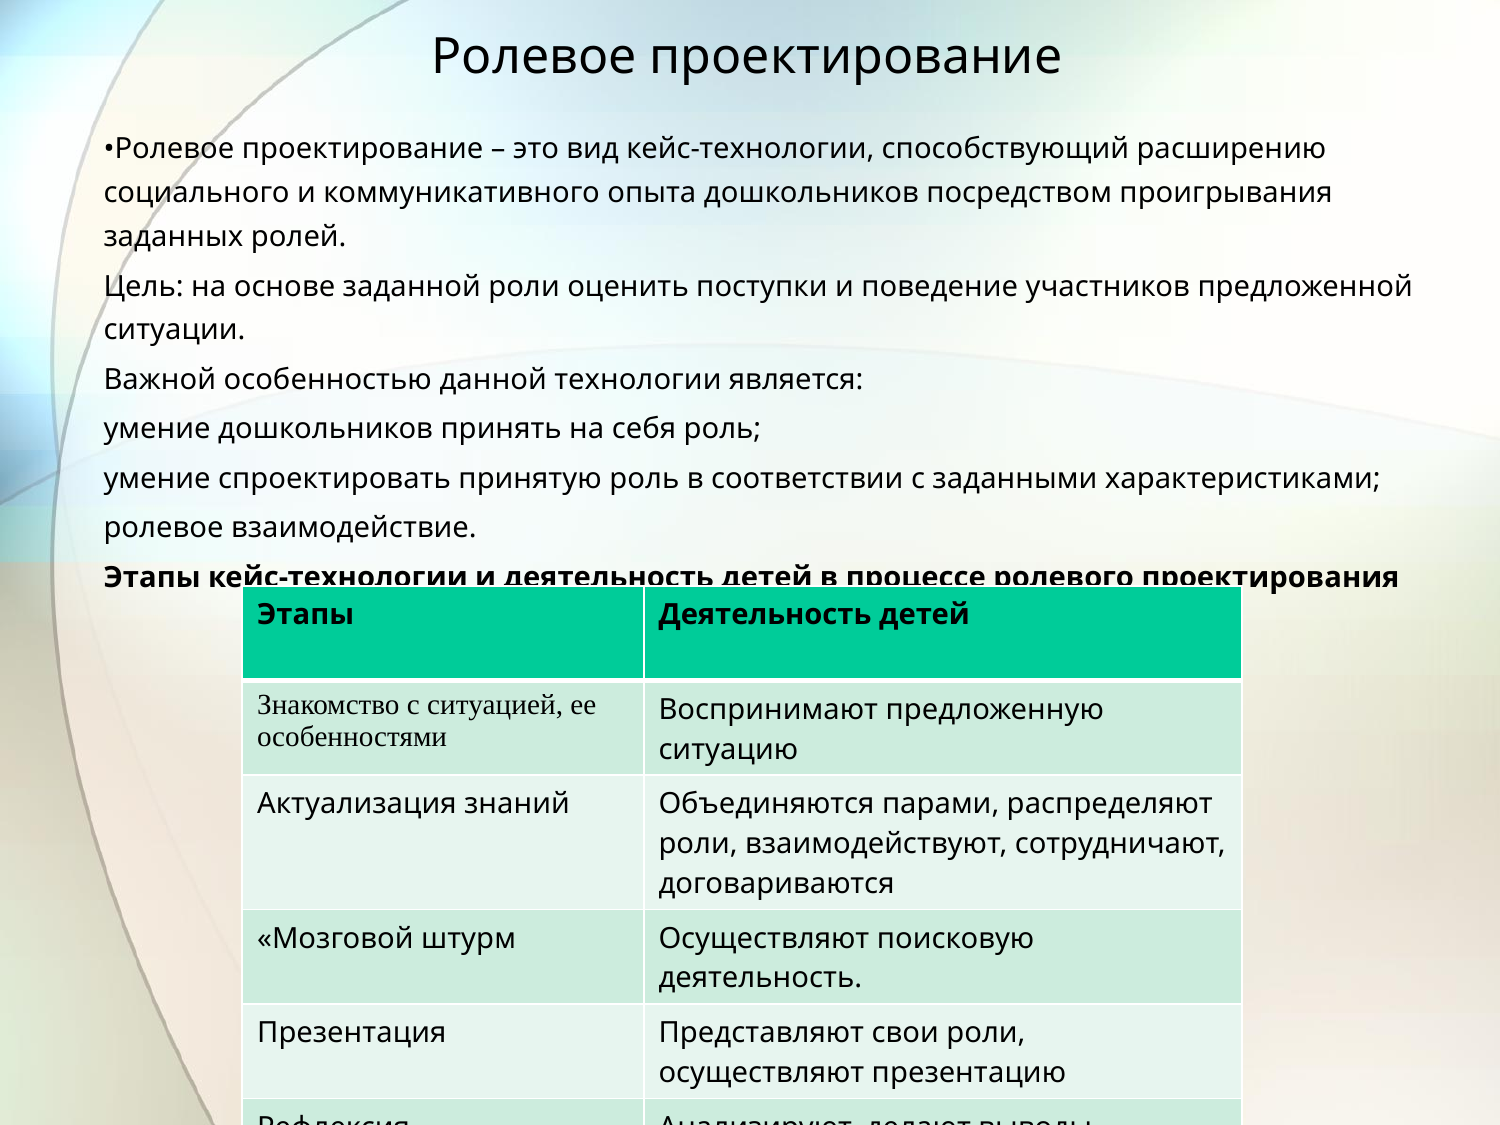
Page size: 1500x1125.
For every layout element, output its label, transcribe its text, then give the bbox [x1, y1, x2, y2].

table_cell Анализируют, делают выводы. [645, 1099, 1241, 1125]
table_cell Воспринимают предложенную ситуацию [645, 683, 1241, 774]
picture [0, 0, 1500, 1125]
title Ролевое проектирование [0, 19, 1495, 79]
table_cell Представляют свои роли, осуществляют презентацию [645, 1005, 1241, 1098]
table_cell Объединяются парами, распределяют роли, взаимодействуют, сотрудничают, договариваются [645, 776, 1241, 909]
table_cell Знакомство с ситуацией, ее особенностями [243, 683, 643, 774]
table_header Этапы [243, 587, 643, 678]
list •Ролевое проектирование – это вид кейс-технологии, способствующий расширению социального и коммуникативного опыта дошкольников посредством проигрывания заданных ролей. Цель: на основе заданной роли оценить поступки и поведение участников предложенной ситуации. Важной особенностью данной технологии является: умение дошкольников принять на себя роль; умение спроектировать принятую роль в соответствии с заданными характеристиками; ролевое взаимодействие. Этапы кейс-технологии и деятельность детей в процессе ролевого проектирования [88, 113, 1462, 1083]
table_cell Актуализация знаний [243, 776, 643, 909]
table_header Деятельность детей [645, 587, 1241, 678]
table_cell Рефлексия [243, 1099, 643, 1125]
table_cell «Мозговой штурм [243, 910, 643, 1003]
table_cell Осуществляют поисковую деятельность. [645, 910, 1241, 1003]
table_cell Презентация [243, 1005, 643, 1098]
